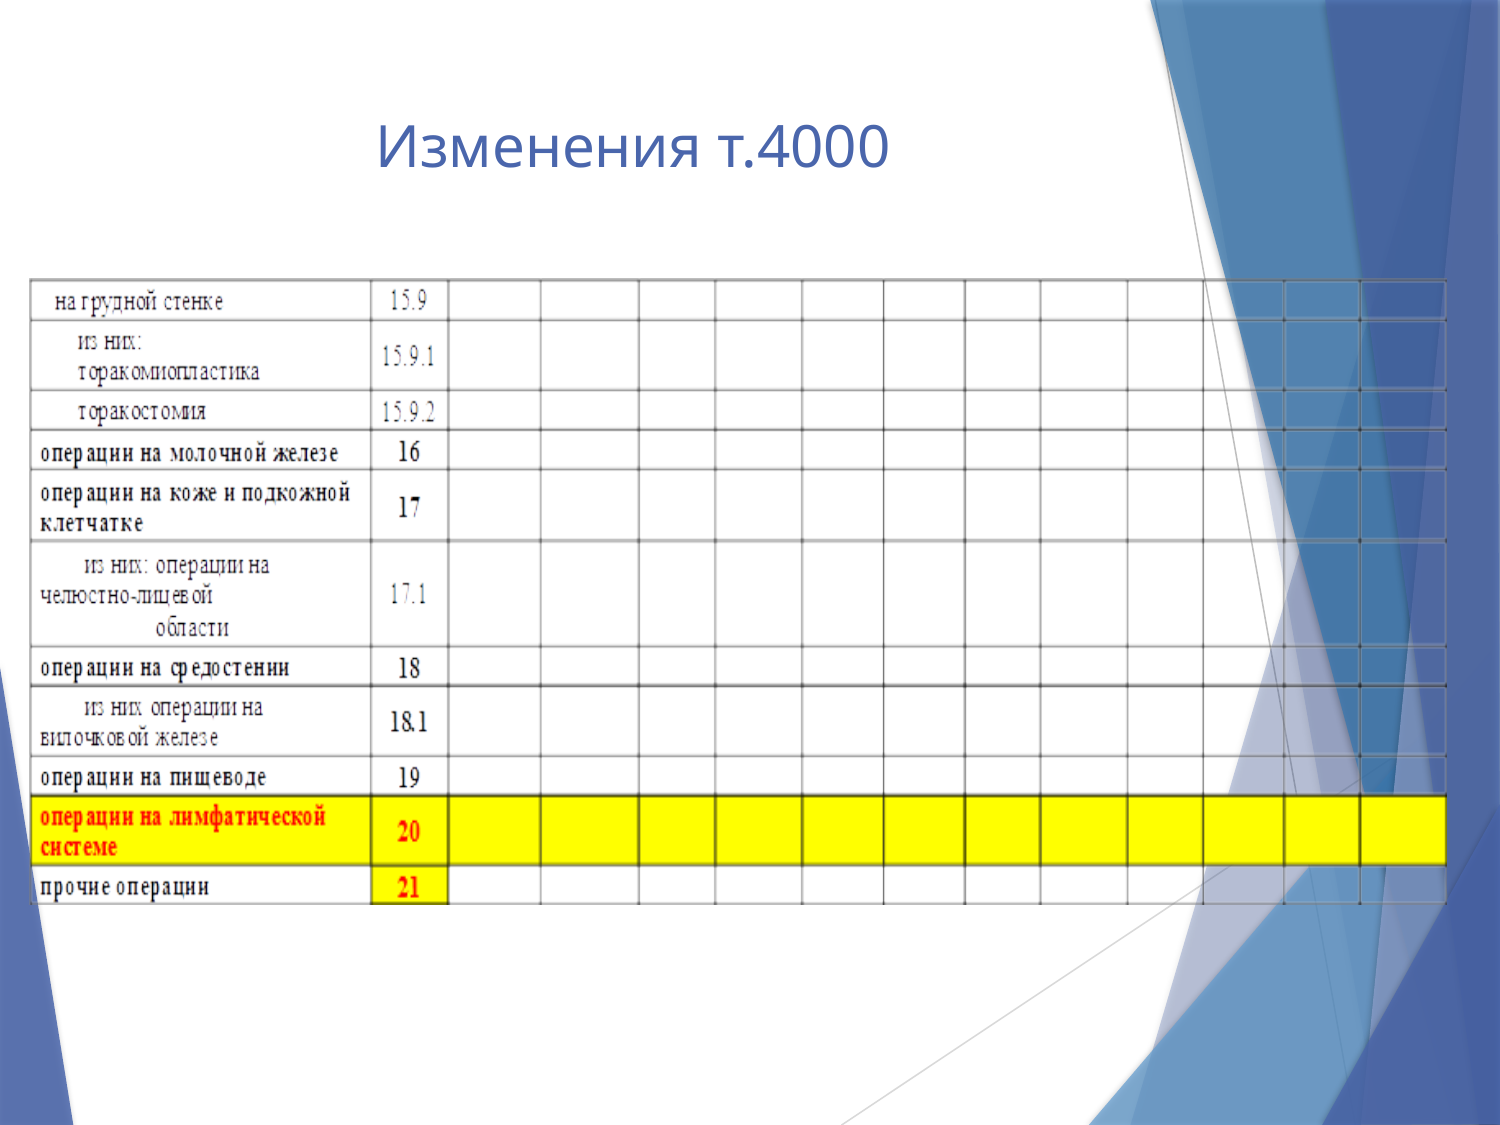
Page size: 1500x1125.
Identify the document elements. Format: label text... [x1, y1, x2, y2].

title Изменения т.4000 [112, 101, 1154, 195]
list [28, 278, 1448, 906]
